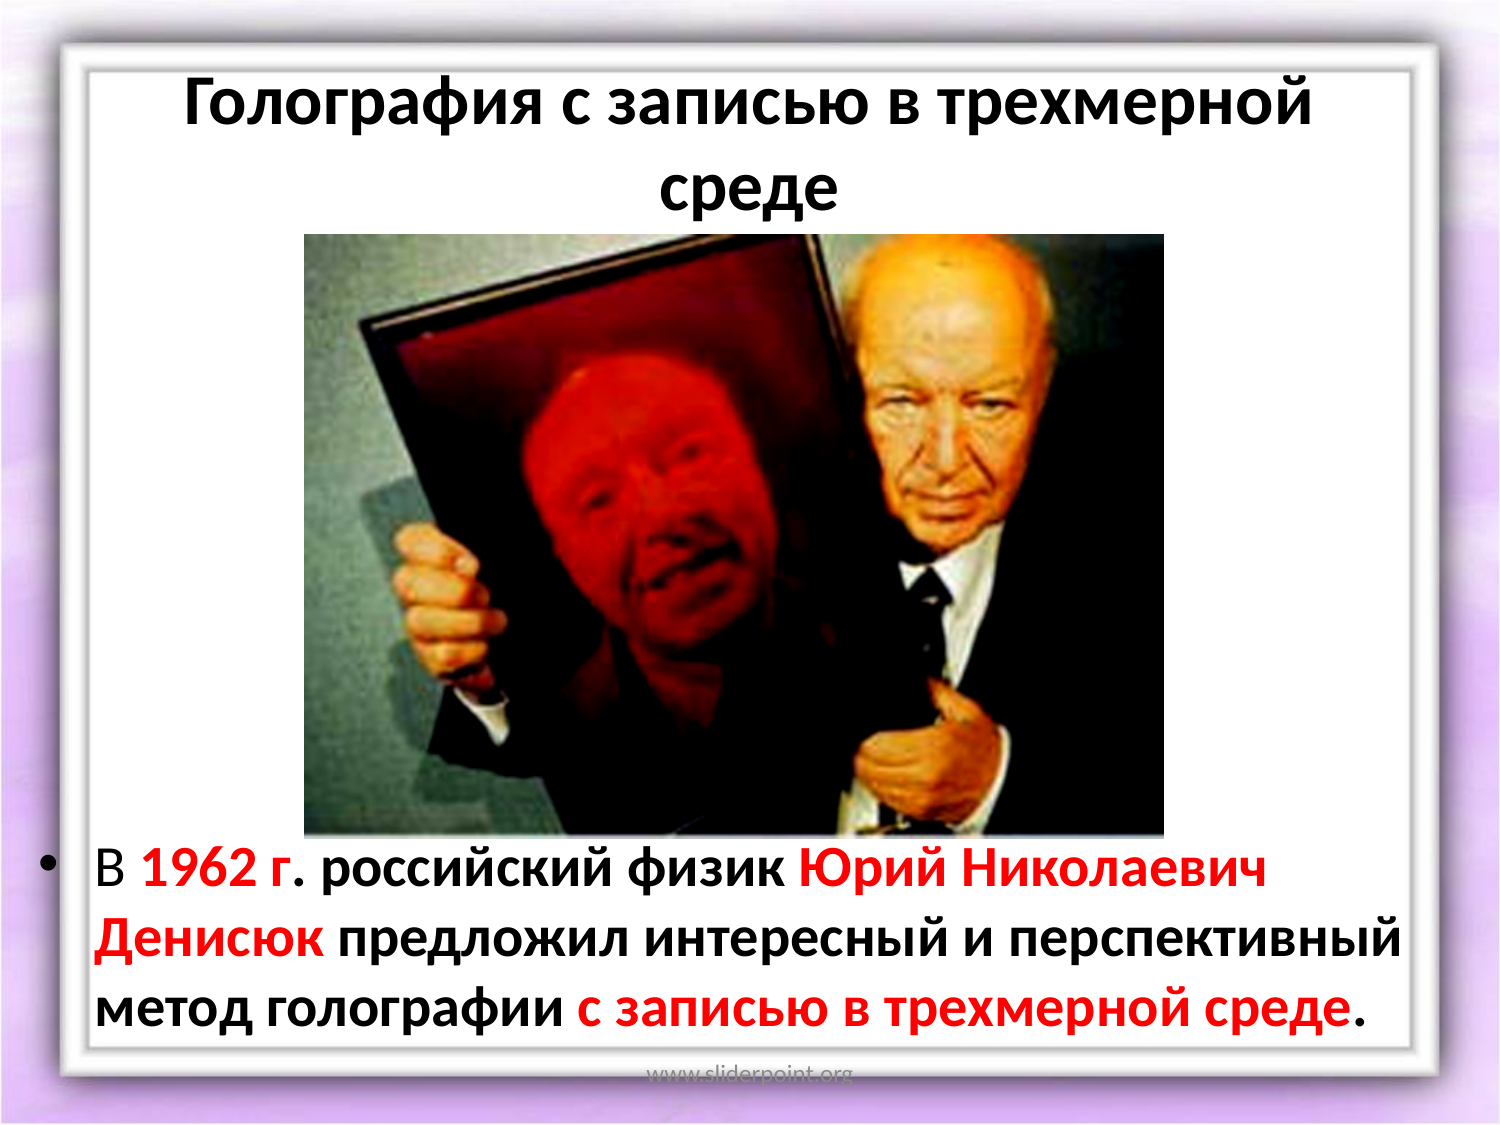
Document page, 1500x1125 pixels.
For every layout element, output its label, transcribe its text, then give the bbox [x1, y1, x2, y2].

picture [0, 0, 1500, 1125]
list В 1962 г. российский физик Юрий Николаевич Денисюк предложил интересный и перспективный метод голографии с записью в трехмерной среде. [23, 820, 1465, 1043]
title Голография с записью в трехмерной среде [75, 45, 1425, 233]
footer www.sliderpoint.org [512, 1042, 988, 1103]
